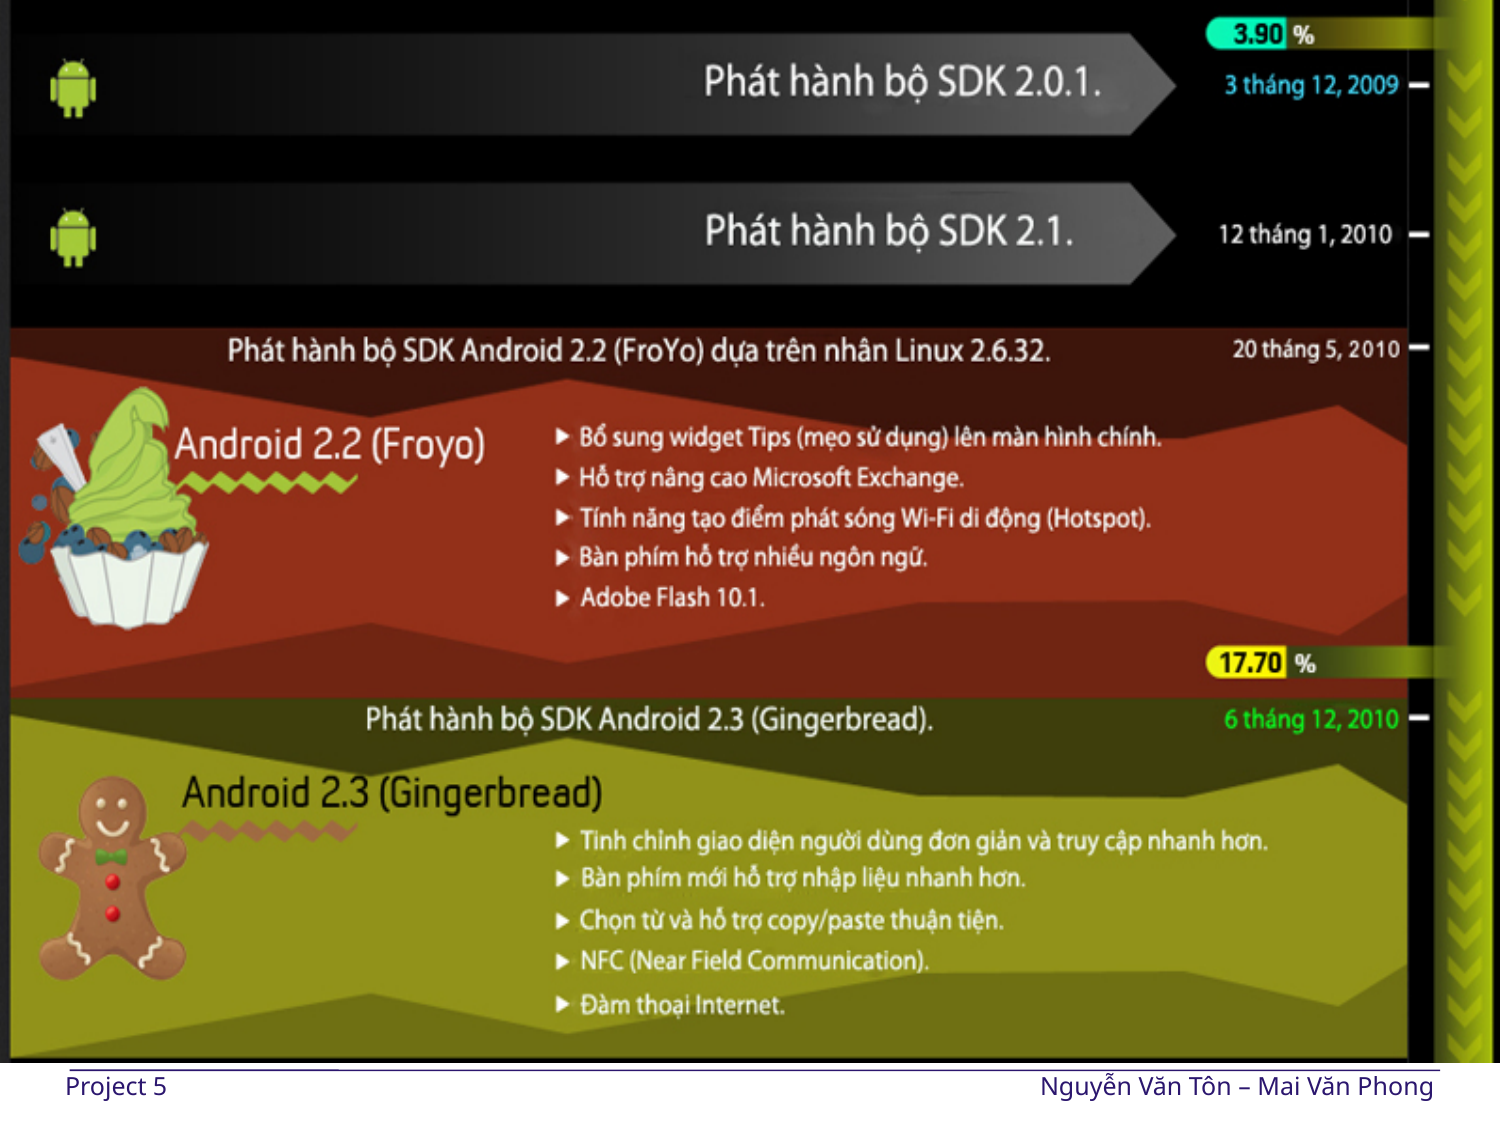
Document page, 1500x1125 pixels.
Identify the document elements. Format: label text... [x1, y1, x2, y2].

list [0, 0, 1500, 1063]
slide_number Project 5 [49, 1071, 401, 1116]
footer Nguyễn Văn Tôn – Mai Văn Phong [974, 1071, 1451, 1116]
